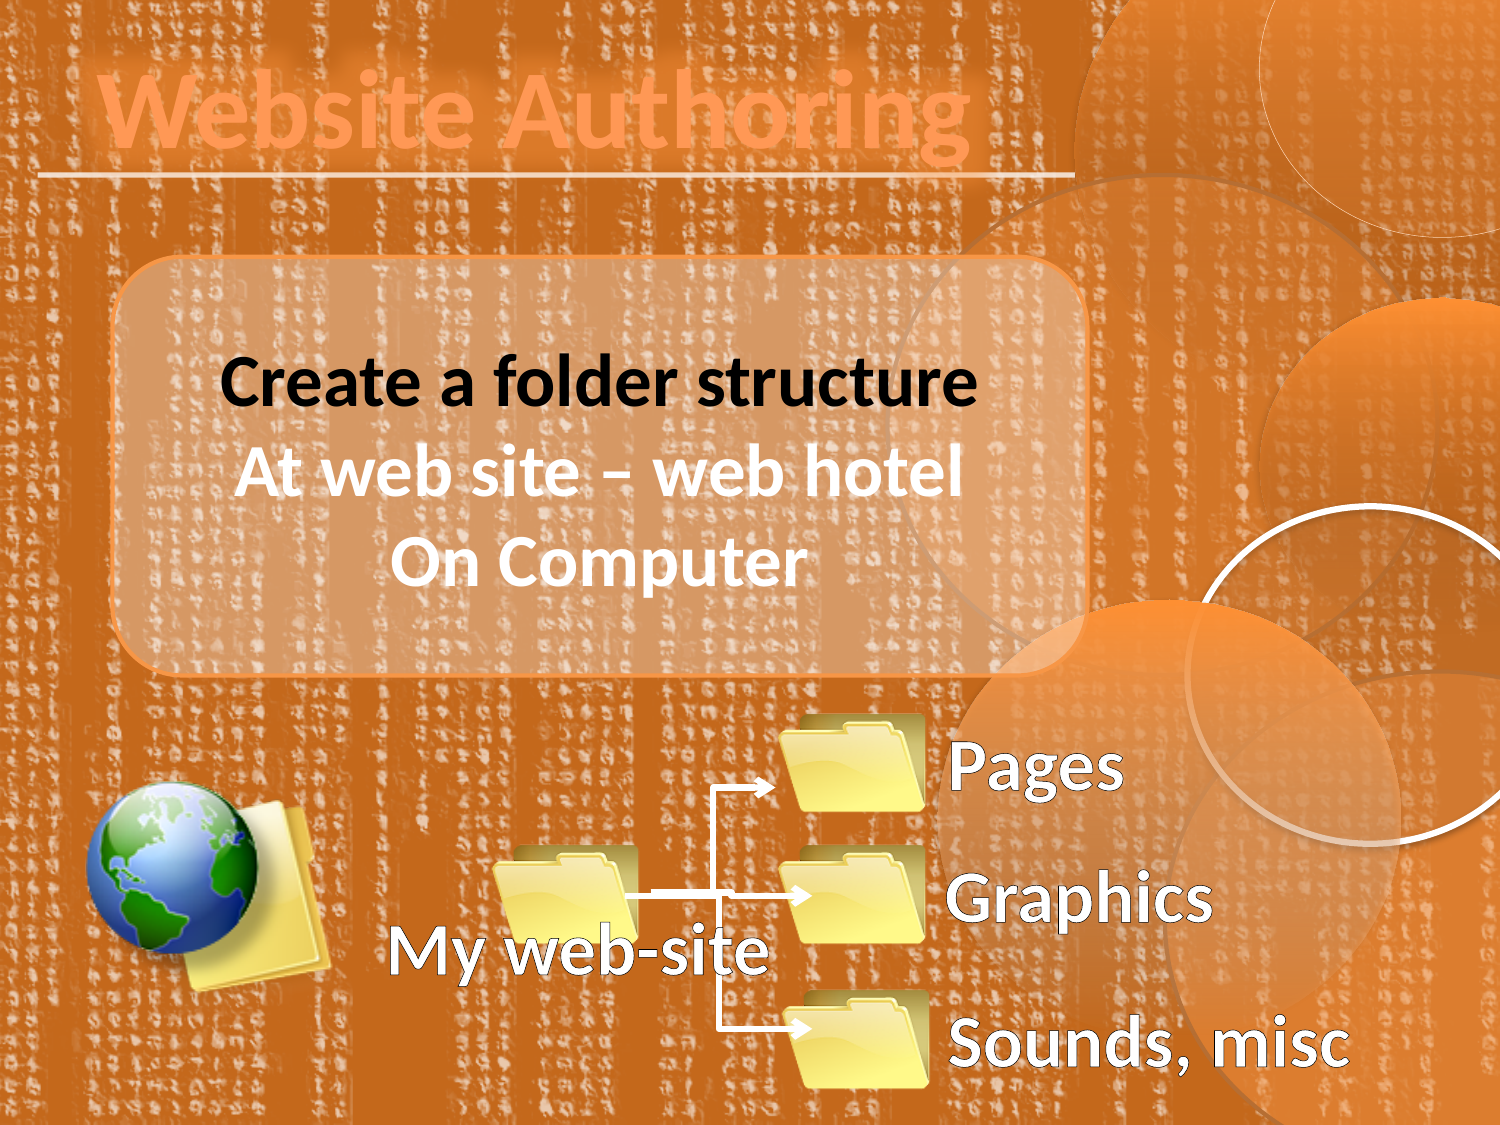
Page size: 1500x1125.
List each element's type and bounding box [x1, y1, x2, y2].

text_box [650, 787, 776, 891]
text_box [624, 895, 813, 1030]
picture [0, 0, 1500, 1125]
